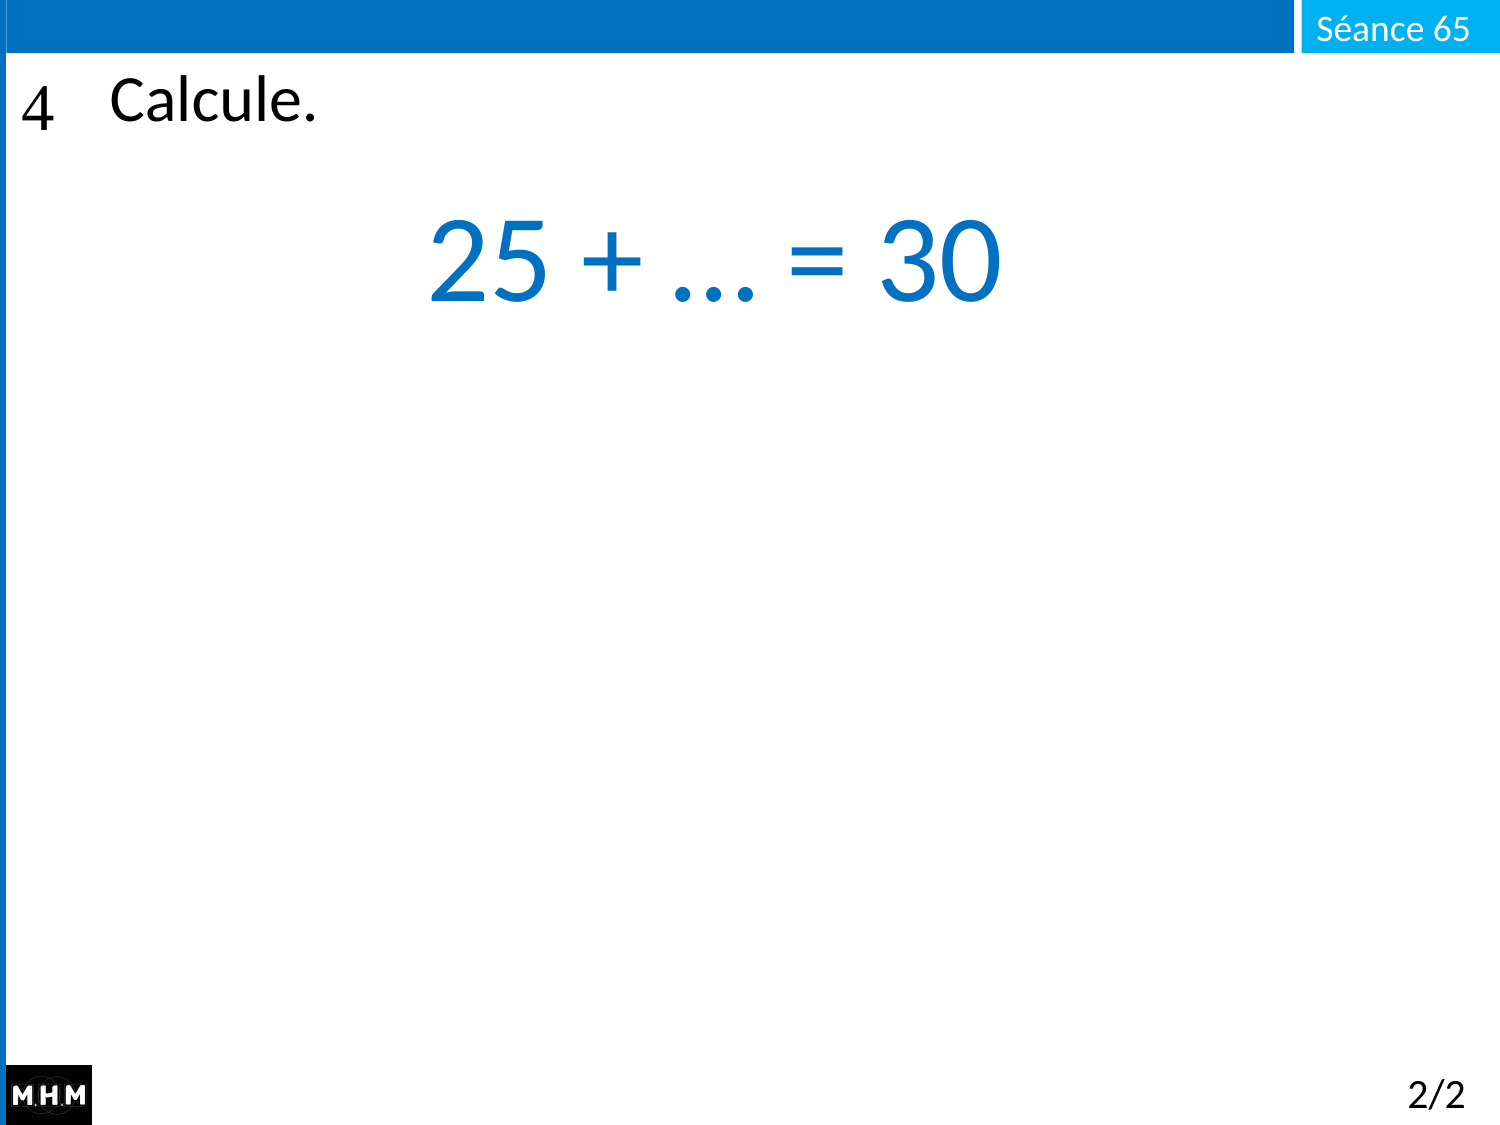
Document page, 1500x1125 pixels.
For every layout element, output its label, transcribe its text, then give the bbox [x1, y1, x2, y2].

picture [6, 1065, 92, 1125]
list 2/2 [1373, 1064, 1500, 1125]
title Calcule. [94, 57, 1389, 144]
text_box 25 + … = 30 [379, 168, 1051, 334]
